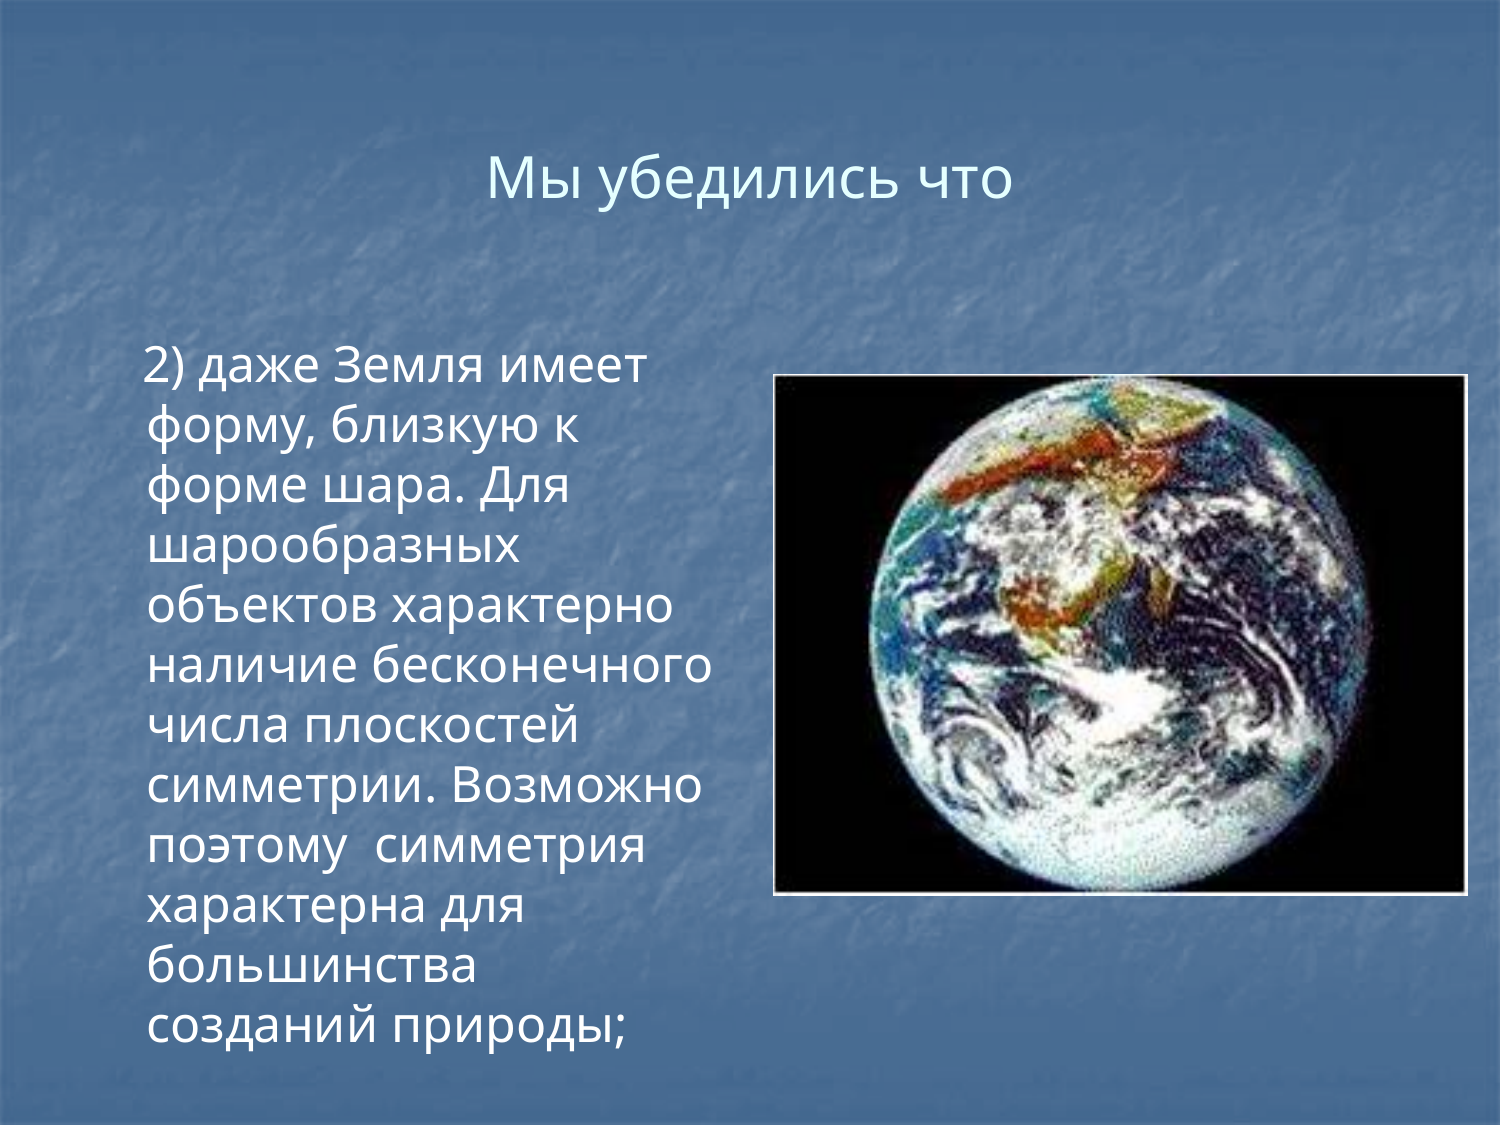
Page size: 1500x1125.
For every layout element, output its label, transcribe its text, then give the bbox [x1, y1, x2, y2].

list 2) даже Земля имеет форму, близкую к форме шара. Для шарообразных объектов характерно наличие бесконечного числа плоскостей симметрии. Возможно поэтому симметрия характерна для большинства созданий природы; [74, 324, 738, 1001]
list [773, 374, 1468, 896]
title Мы убедились что [74, 62, 1426, 288]
